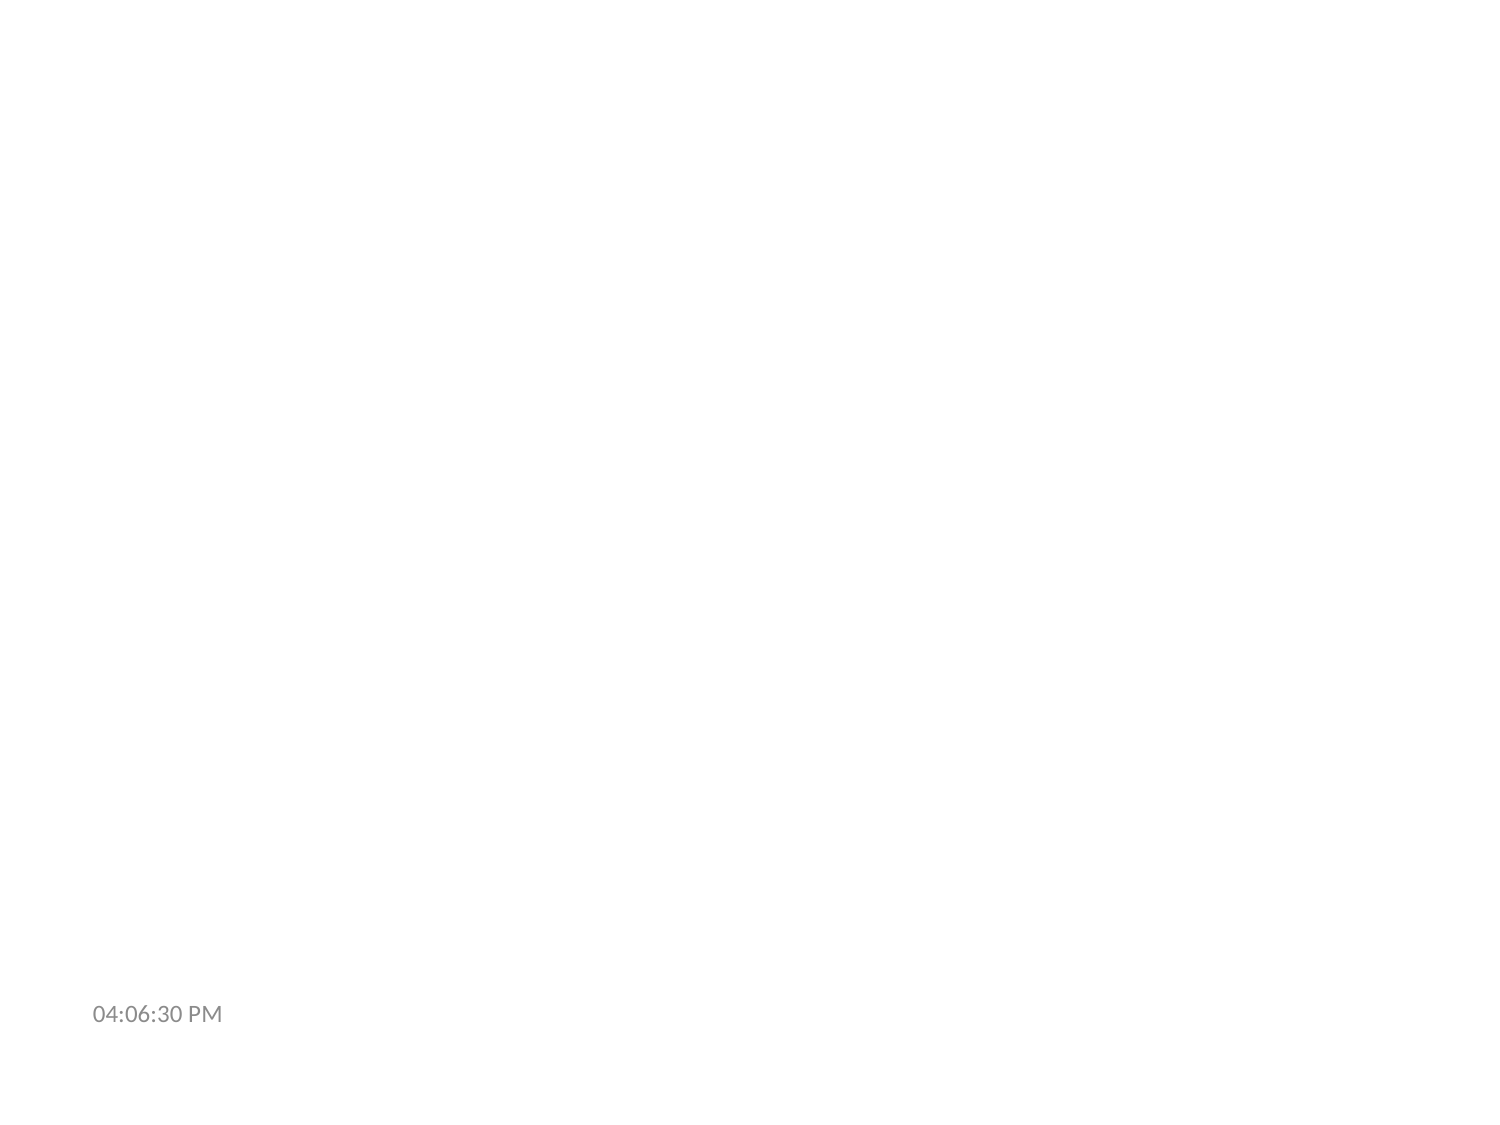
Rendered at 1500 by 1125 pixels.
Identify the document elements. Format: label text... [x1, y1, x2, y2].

text_box 3:35:09 PM [77, 982, 428, 1043]
